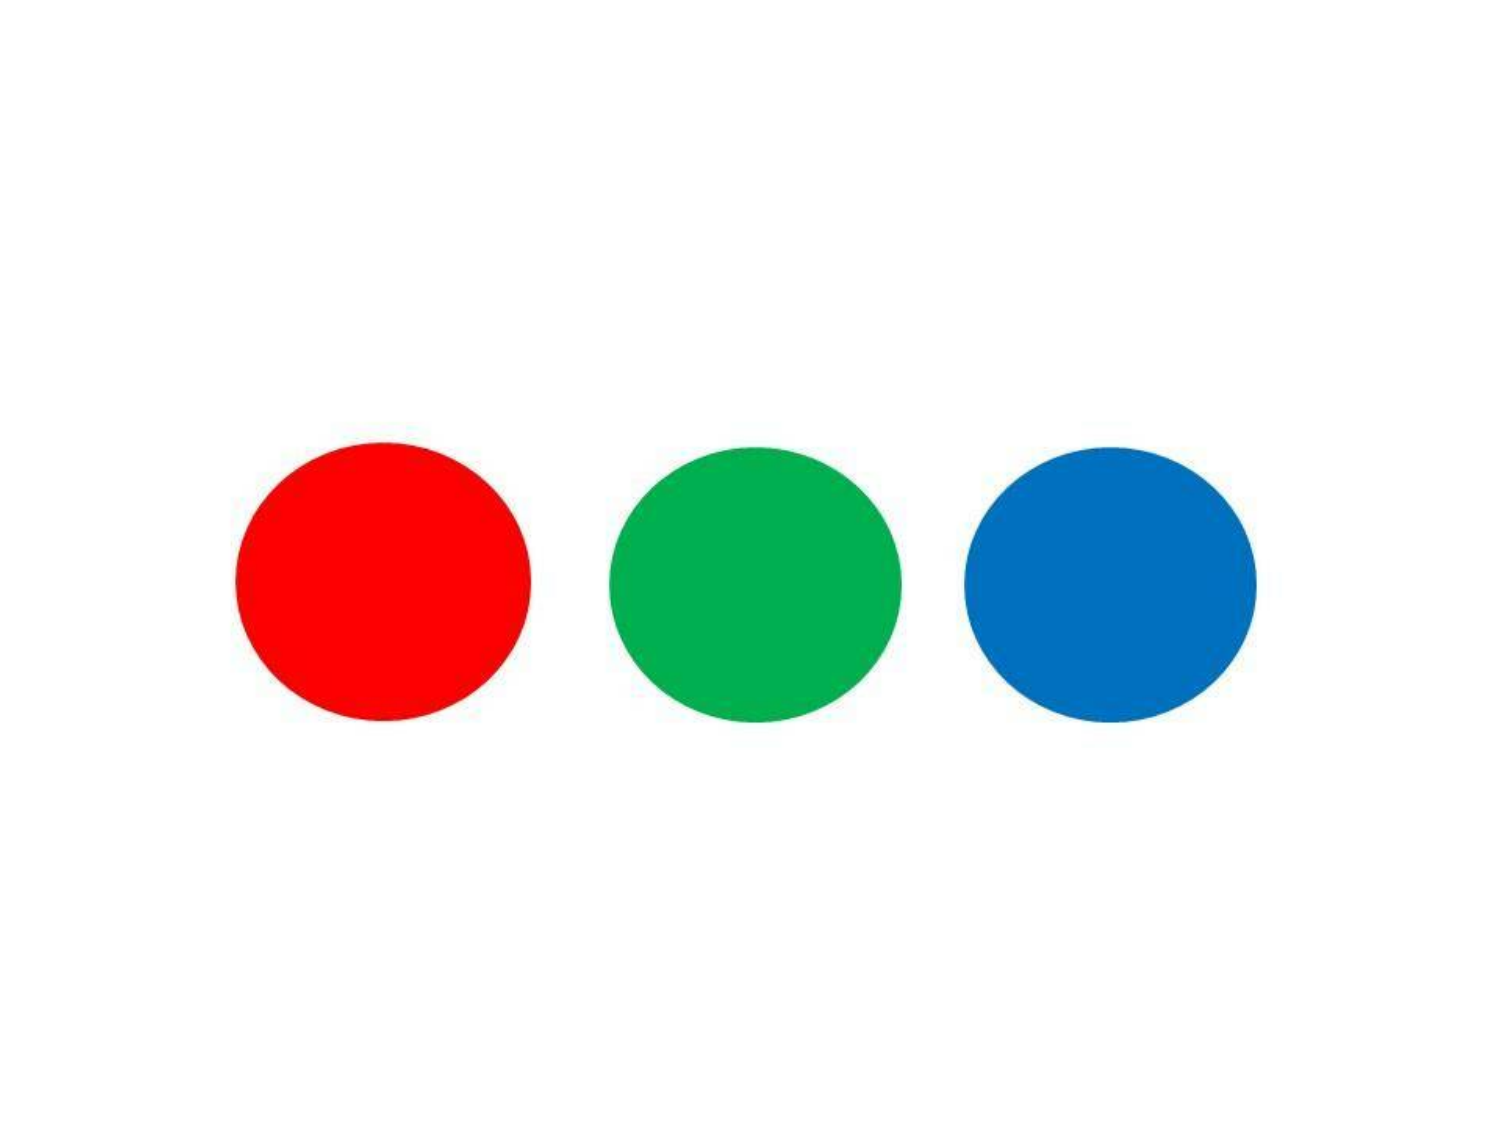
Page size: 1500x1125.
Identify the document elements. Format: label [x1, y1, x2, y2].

picture [206, 172, 1332, 1017]
